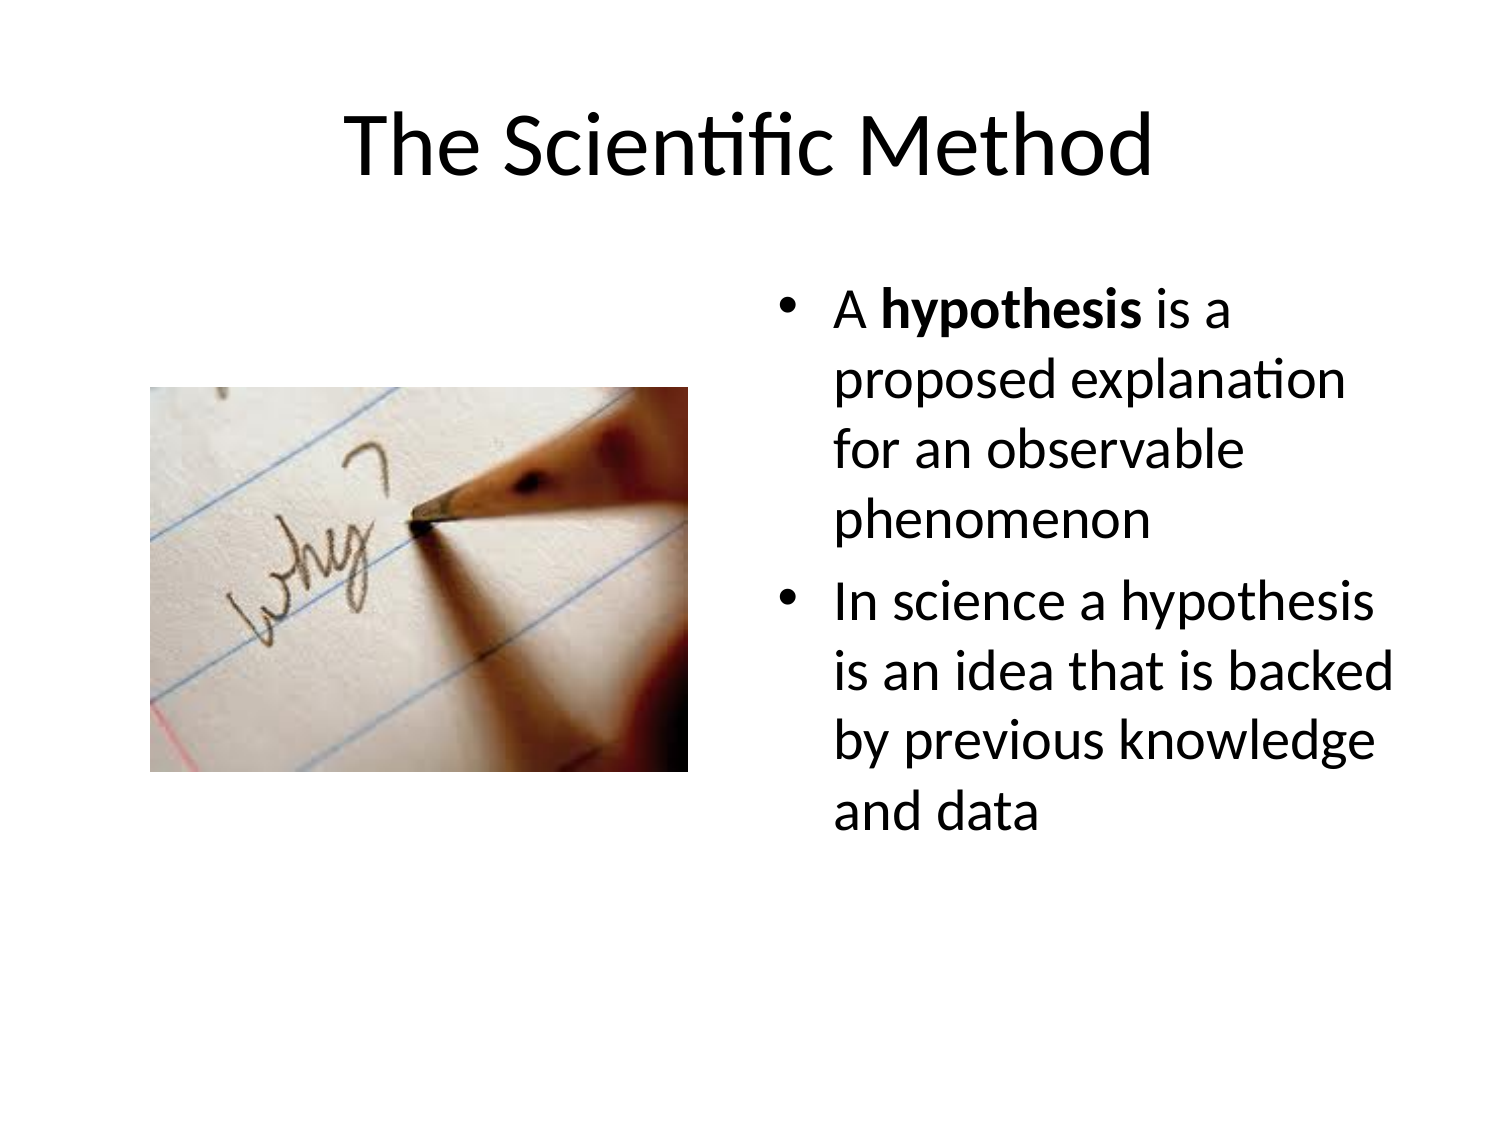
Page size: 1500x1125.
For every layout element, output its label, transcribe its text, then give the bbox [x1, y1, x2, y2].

list A hypothesis is a proposed explanation for an observable phenomenon In science a hypothesis is an idea that is backed by previous knowledge and data [762, 262, 1425, 1005]
picture [149, 387, 689, 773]
title The Scientific Method [75, 45, 1425, 233]
